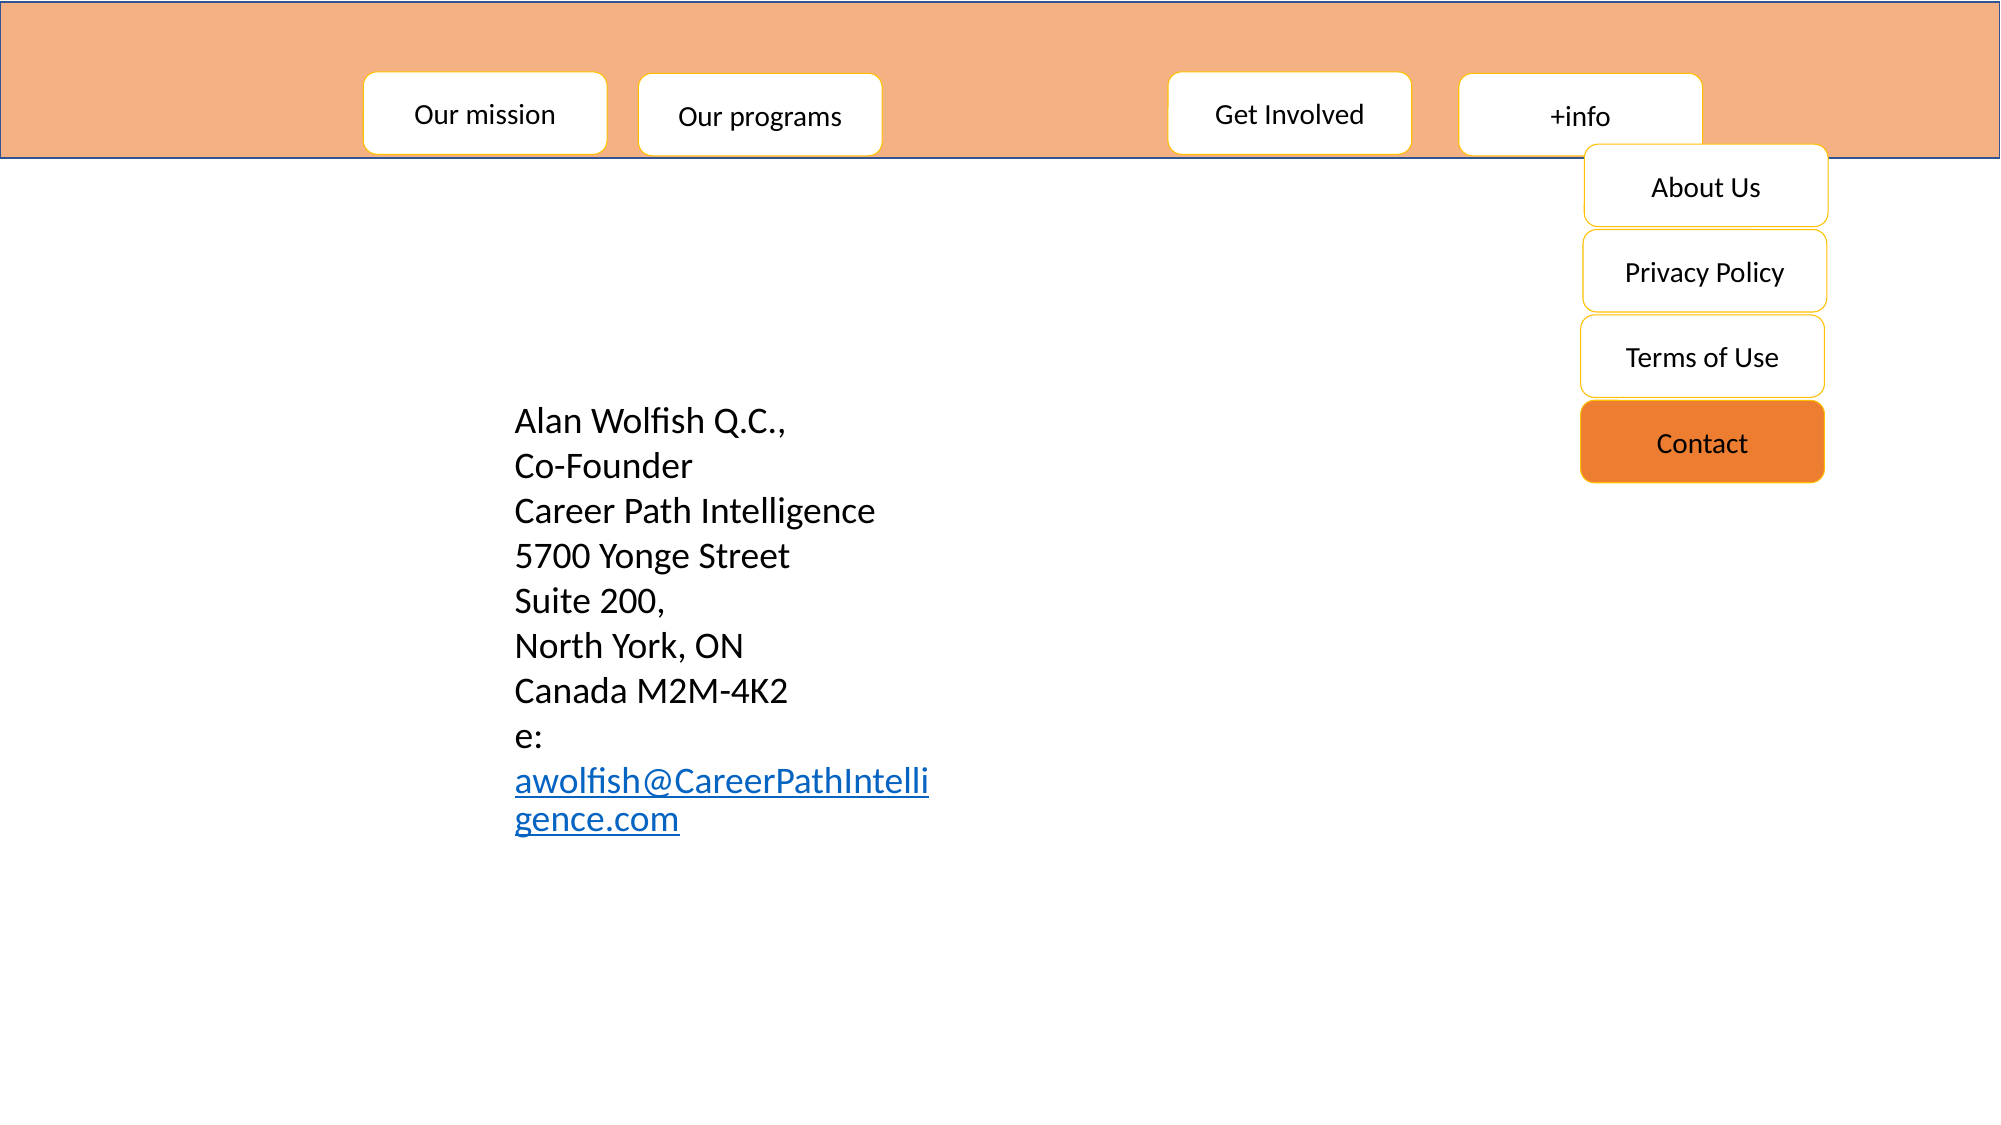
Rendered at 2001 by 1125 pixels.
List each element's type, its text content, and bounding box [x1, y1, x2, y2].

text_box [0, 1, 2000, 159]
text_box Terms of Use [1580, 314, 1825, 398]
text_box Contact [1580, 399, 1825, 484]
text_box +info [1458, 72, 1704, 157]
text_box Get Involved [1167, 71, 1413, 155]
text_box Our mission [362, 71, 608, 155]
text_box Privacy Policy [1582, 228, 1828, 313]
text_box About Us [1583, 143, 1829, 228]
text_box Alan Wolfish Q.C., Co-Founder Career Path Intelligence 5700 Yonge Street Suite 200, North York, ON Canada M2M-4K2 e: awolfish@CareerPathIntelligence.com [499, 388, 950, 809]
text_box Our programs [637, 72, 883, 157]
